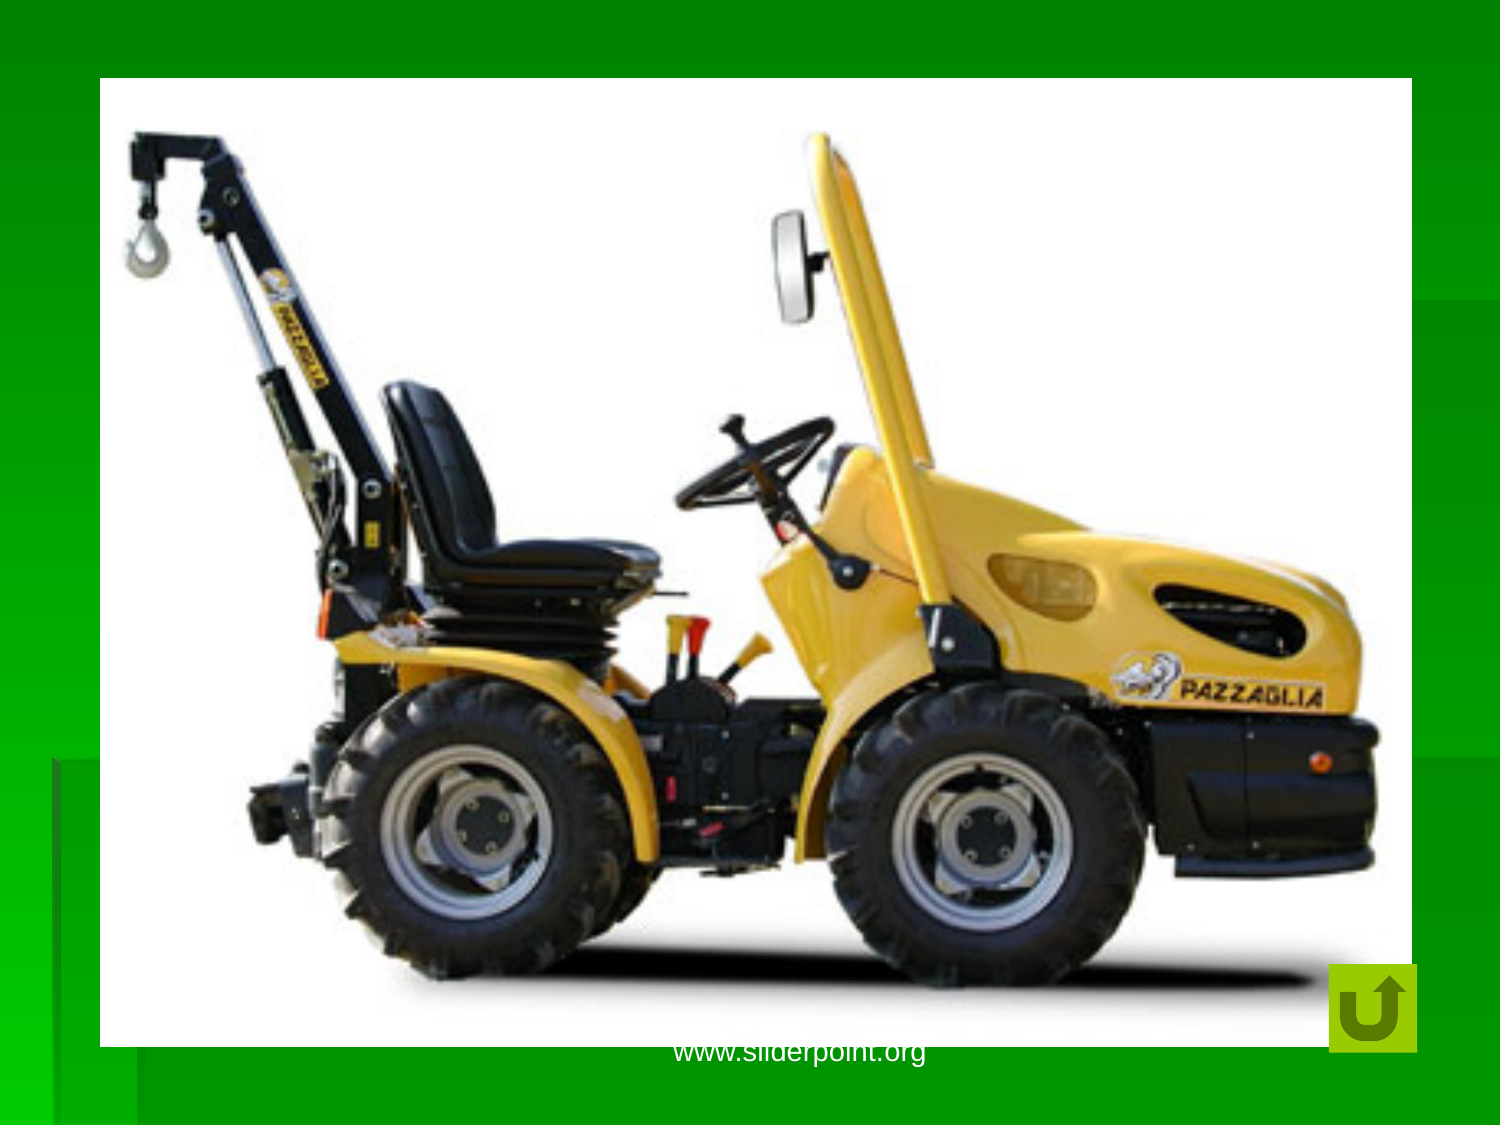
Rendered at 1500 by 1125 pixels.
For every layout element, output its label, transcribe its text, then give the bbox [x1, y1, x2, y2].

picture [100, 77, 1412, 1048]
text_box [1413, 964, 1418, 1053]
footer www.sliderpoint.org [562, 1055, 1038, 1103]
